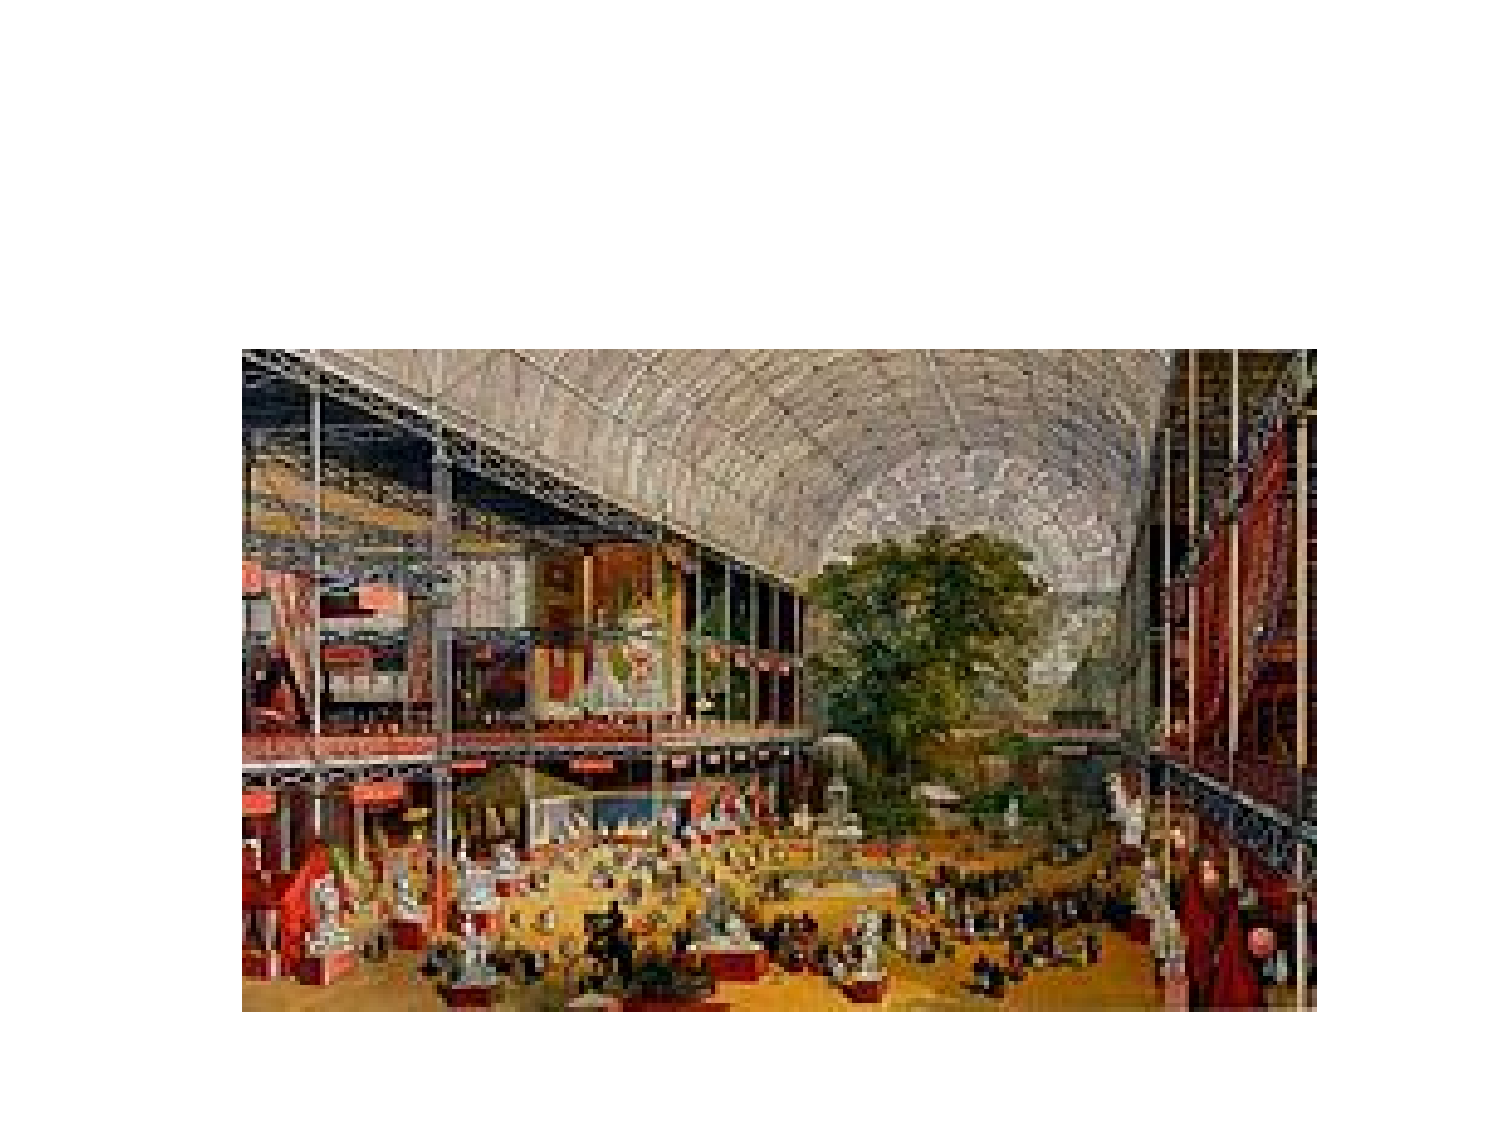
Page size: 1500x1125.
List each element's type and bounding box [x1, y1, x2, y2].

list [241, 349, 1318, 1012]
